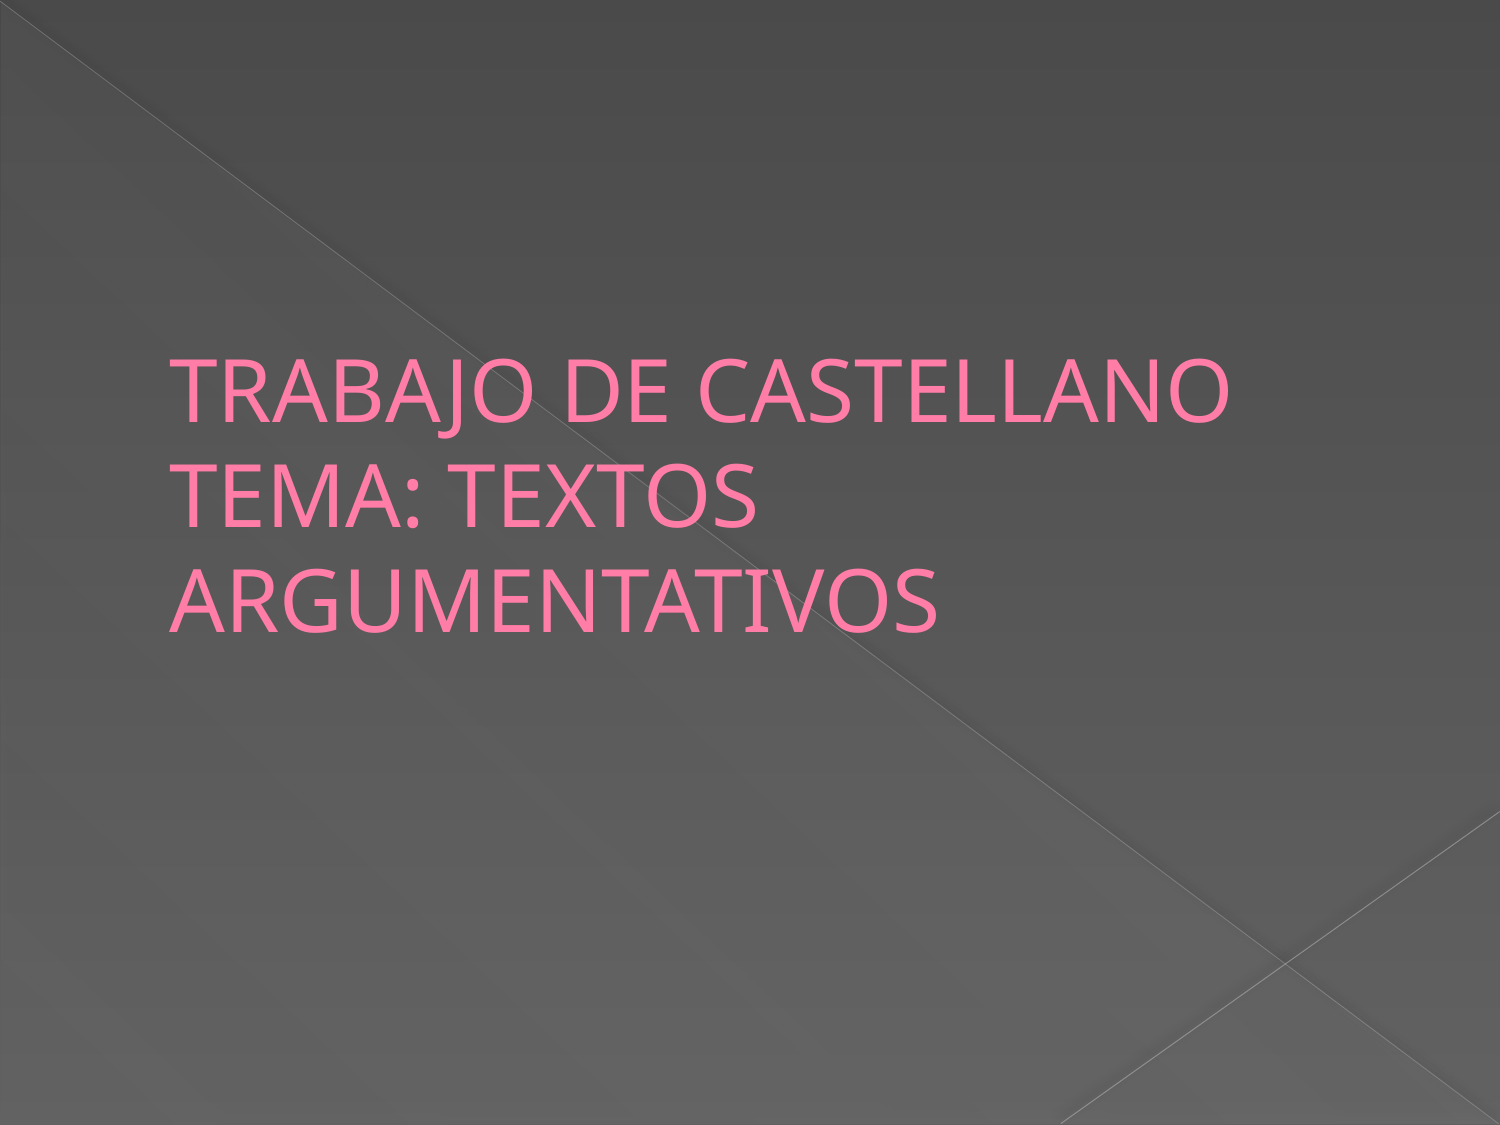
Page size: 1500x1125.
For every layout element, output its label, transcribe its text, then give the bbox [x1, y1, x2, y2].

title TRABAJO DE CASTELLANO TEMA: TEXTOS ARGUMENTATIVOS [75, 43, 1425, 1047]
